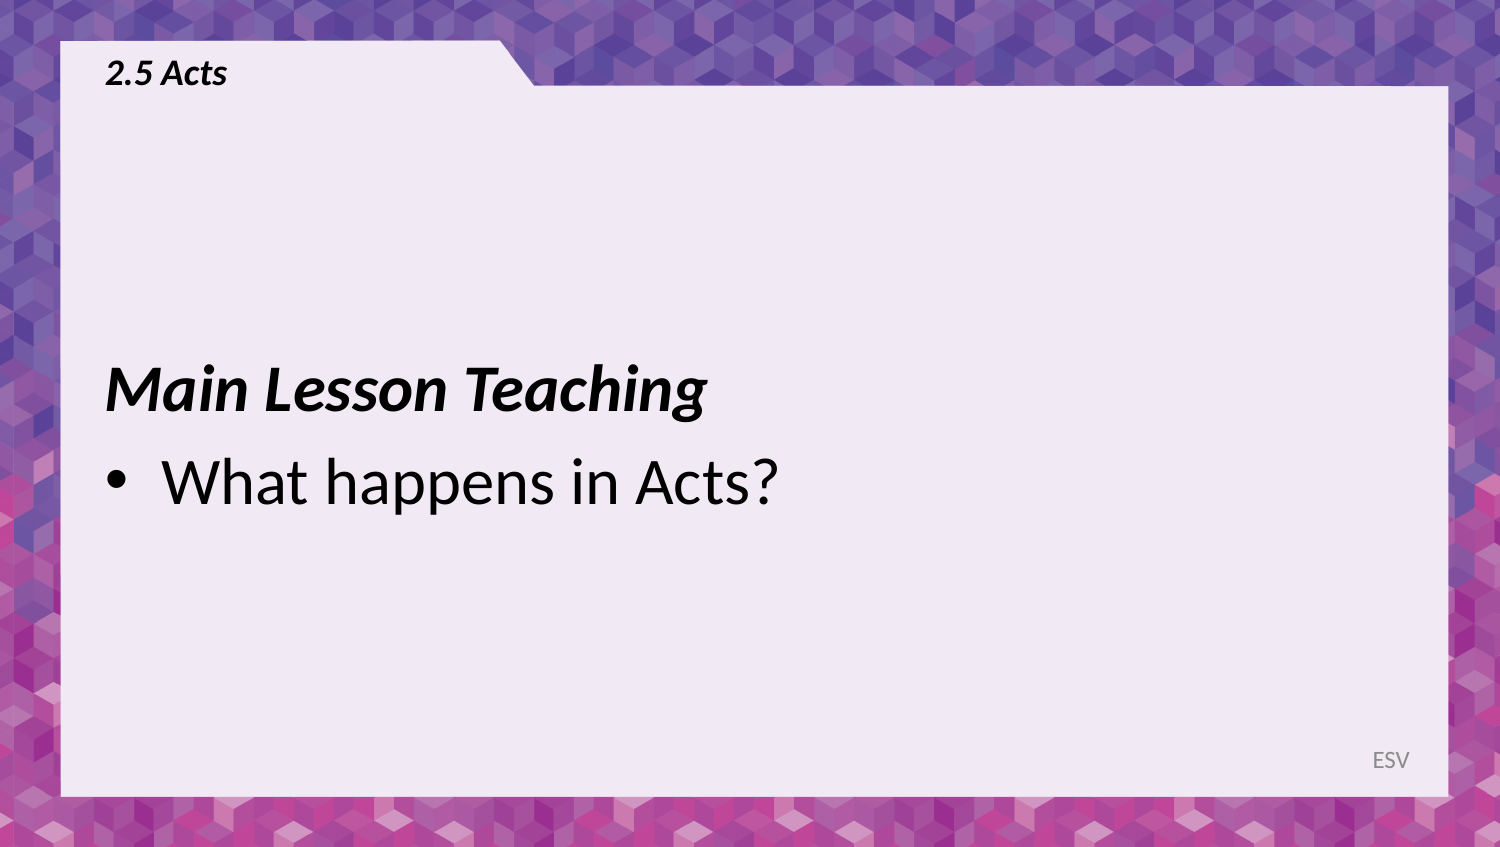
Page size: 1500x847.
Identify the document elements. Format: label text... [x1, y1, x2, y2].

picture [0, 0, 1500, 847]
footer ESV [950, 736, 1425, 782]
list Main Lesson Teaching What happens in Acts? [89, 141, 1403, 722]
title 2.5 Acts [89, 33, 1420, 108]
